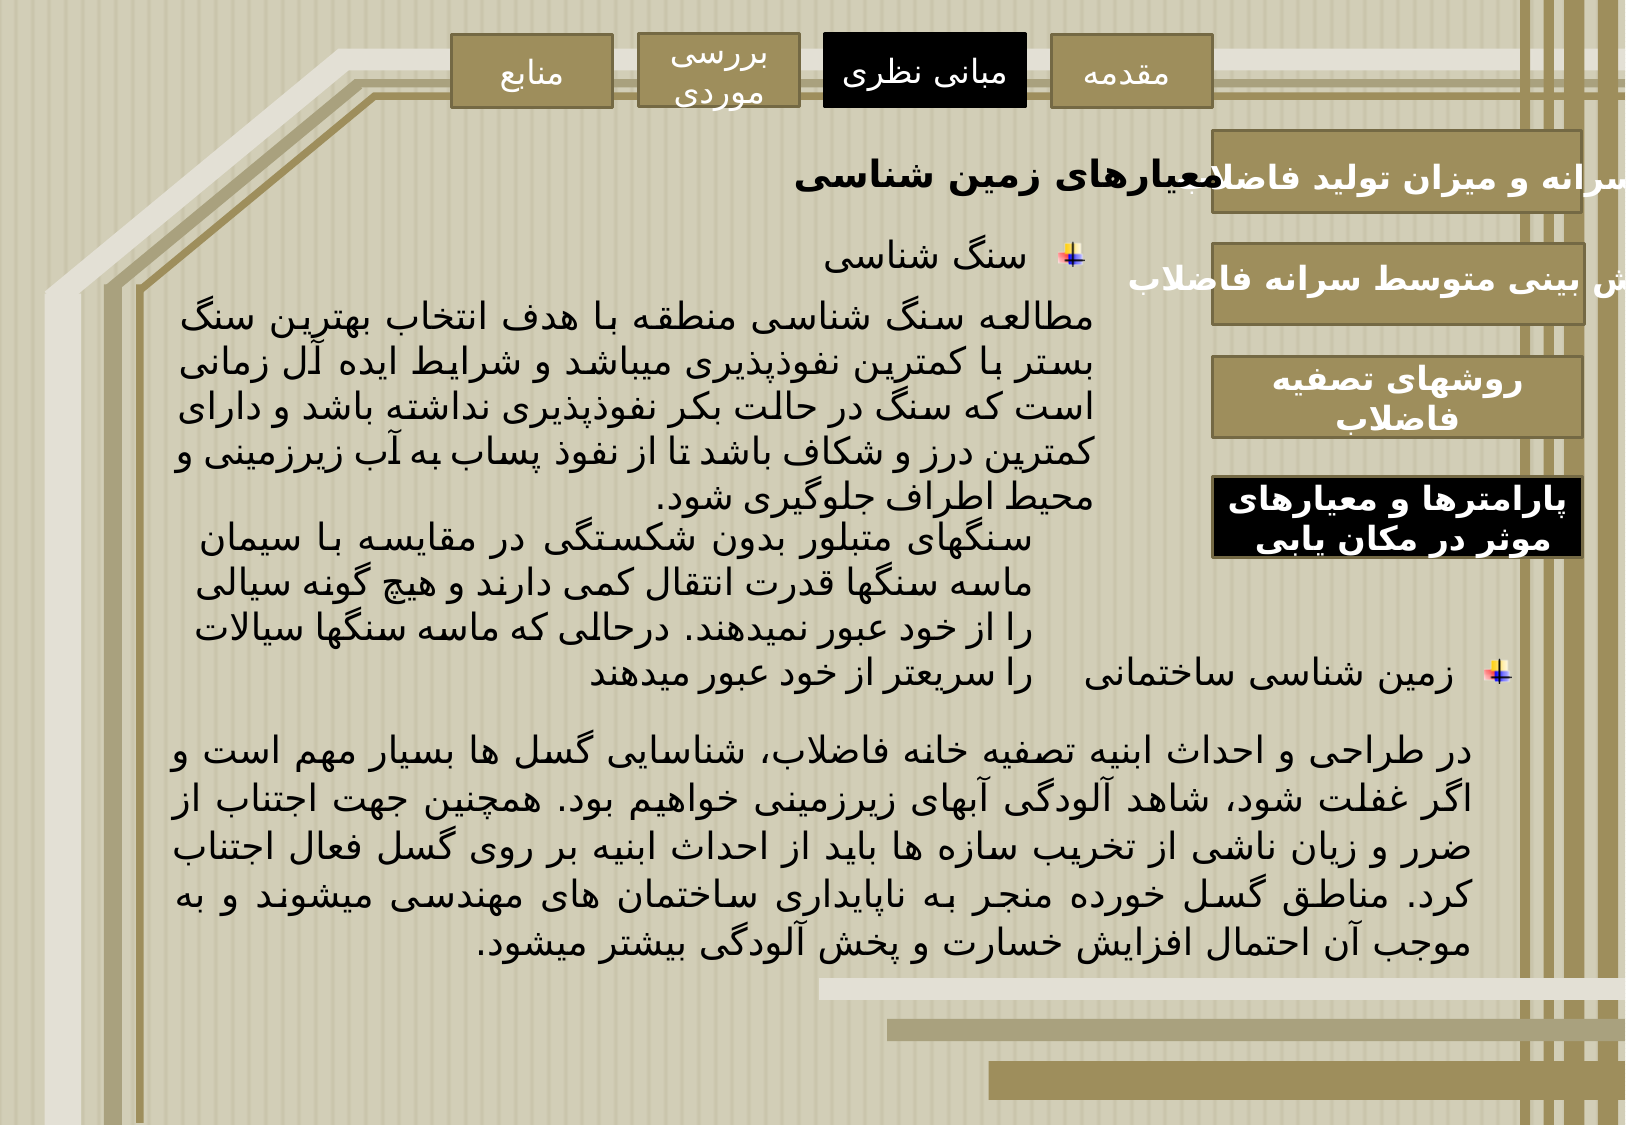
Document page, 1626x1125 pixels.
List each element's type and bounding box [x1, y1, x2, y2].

text_box [8, 0, 1625, 1125]
